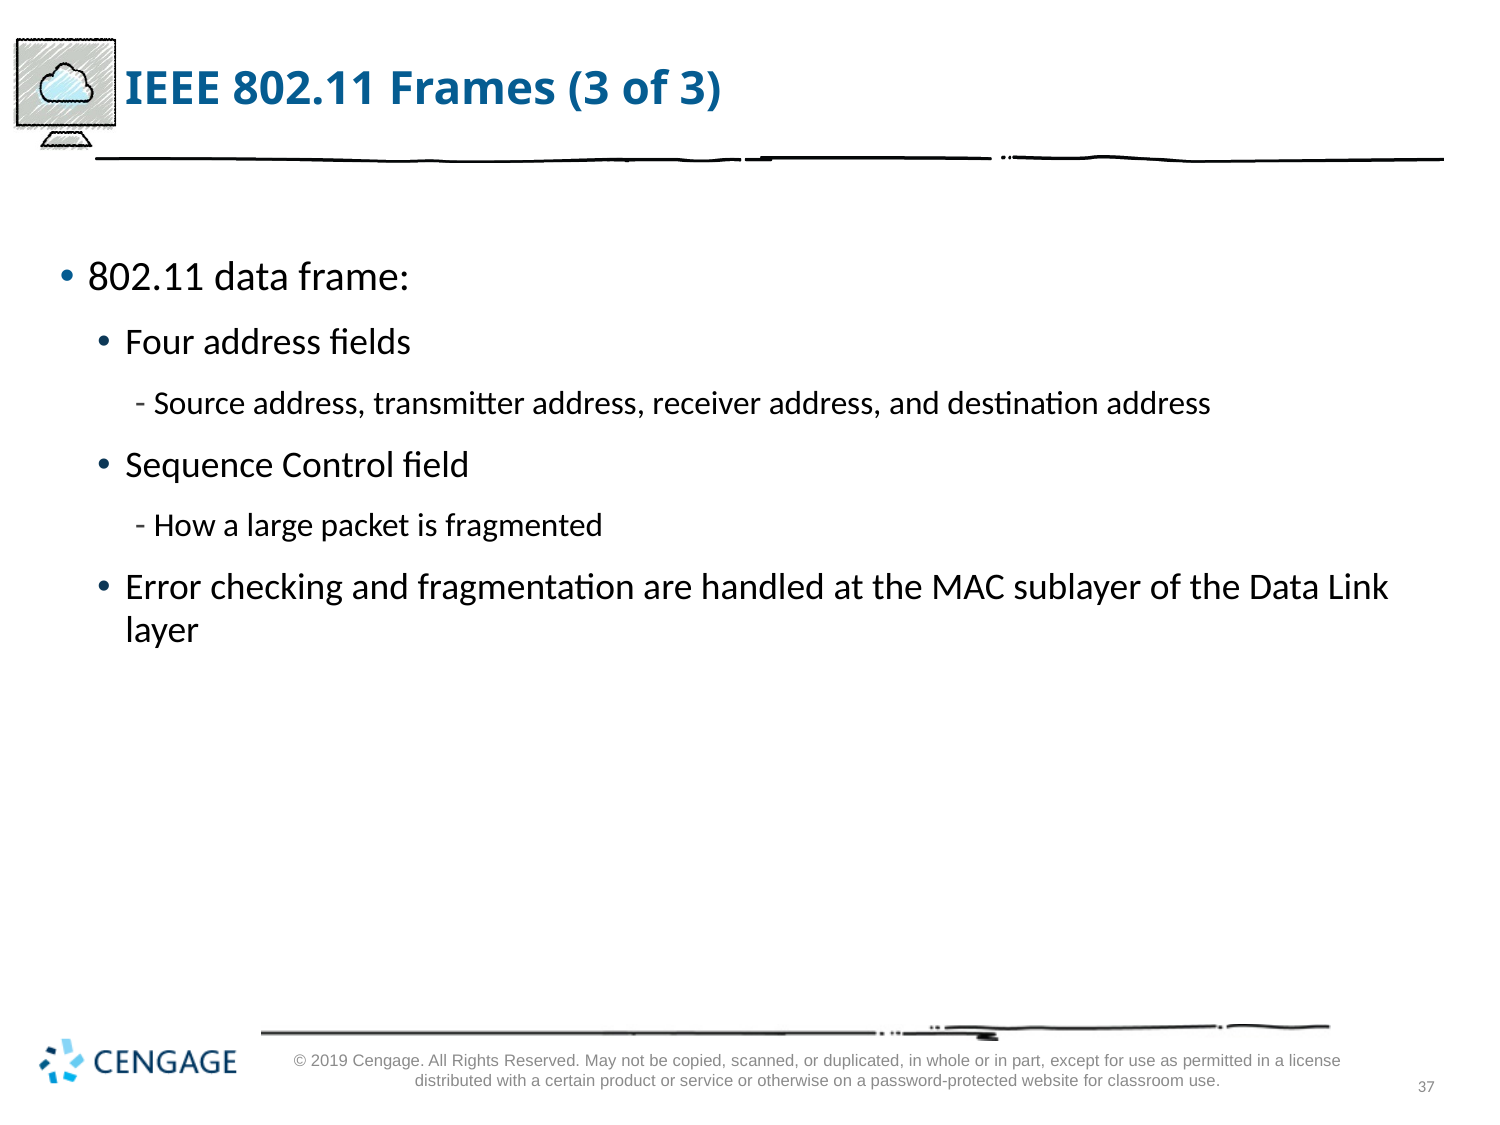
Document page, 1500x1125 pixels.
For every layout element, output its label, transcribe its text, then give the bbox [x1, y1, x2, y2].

picture [19, 1025, 249, 1096]
list 802.11 data frame: Four address fields Source address, transmitter address, receiver address, and destination address Sequence Control field How a large packet is fragmented Error checking and fragmentation are handled at the MAC sublayer of the Data Link layer [59, 252, 1441, 655]
picture [13, 36, 117, 151]
title I E E E 802.11 Frames (3 of 3) [125, 66, 1442, 116]
footer © 2019 Cengage. All Rights Reserved. May not be copied, scanned, or duplicated, in whole or in part, except for use as permitted in a license distributed with a certain product or service or otherwise on a password-protected website for classroom use. [262, 1050, 1375, 1091]
picture [95, 155, 1444, 163]
picture [261, 1024, 1331, 1041]
